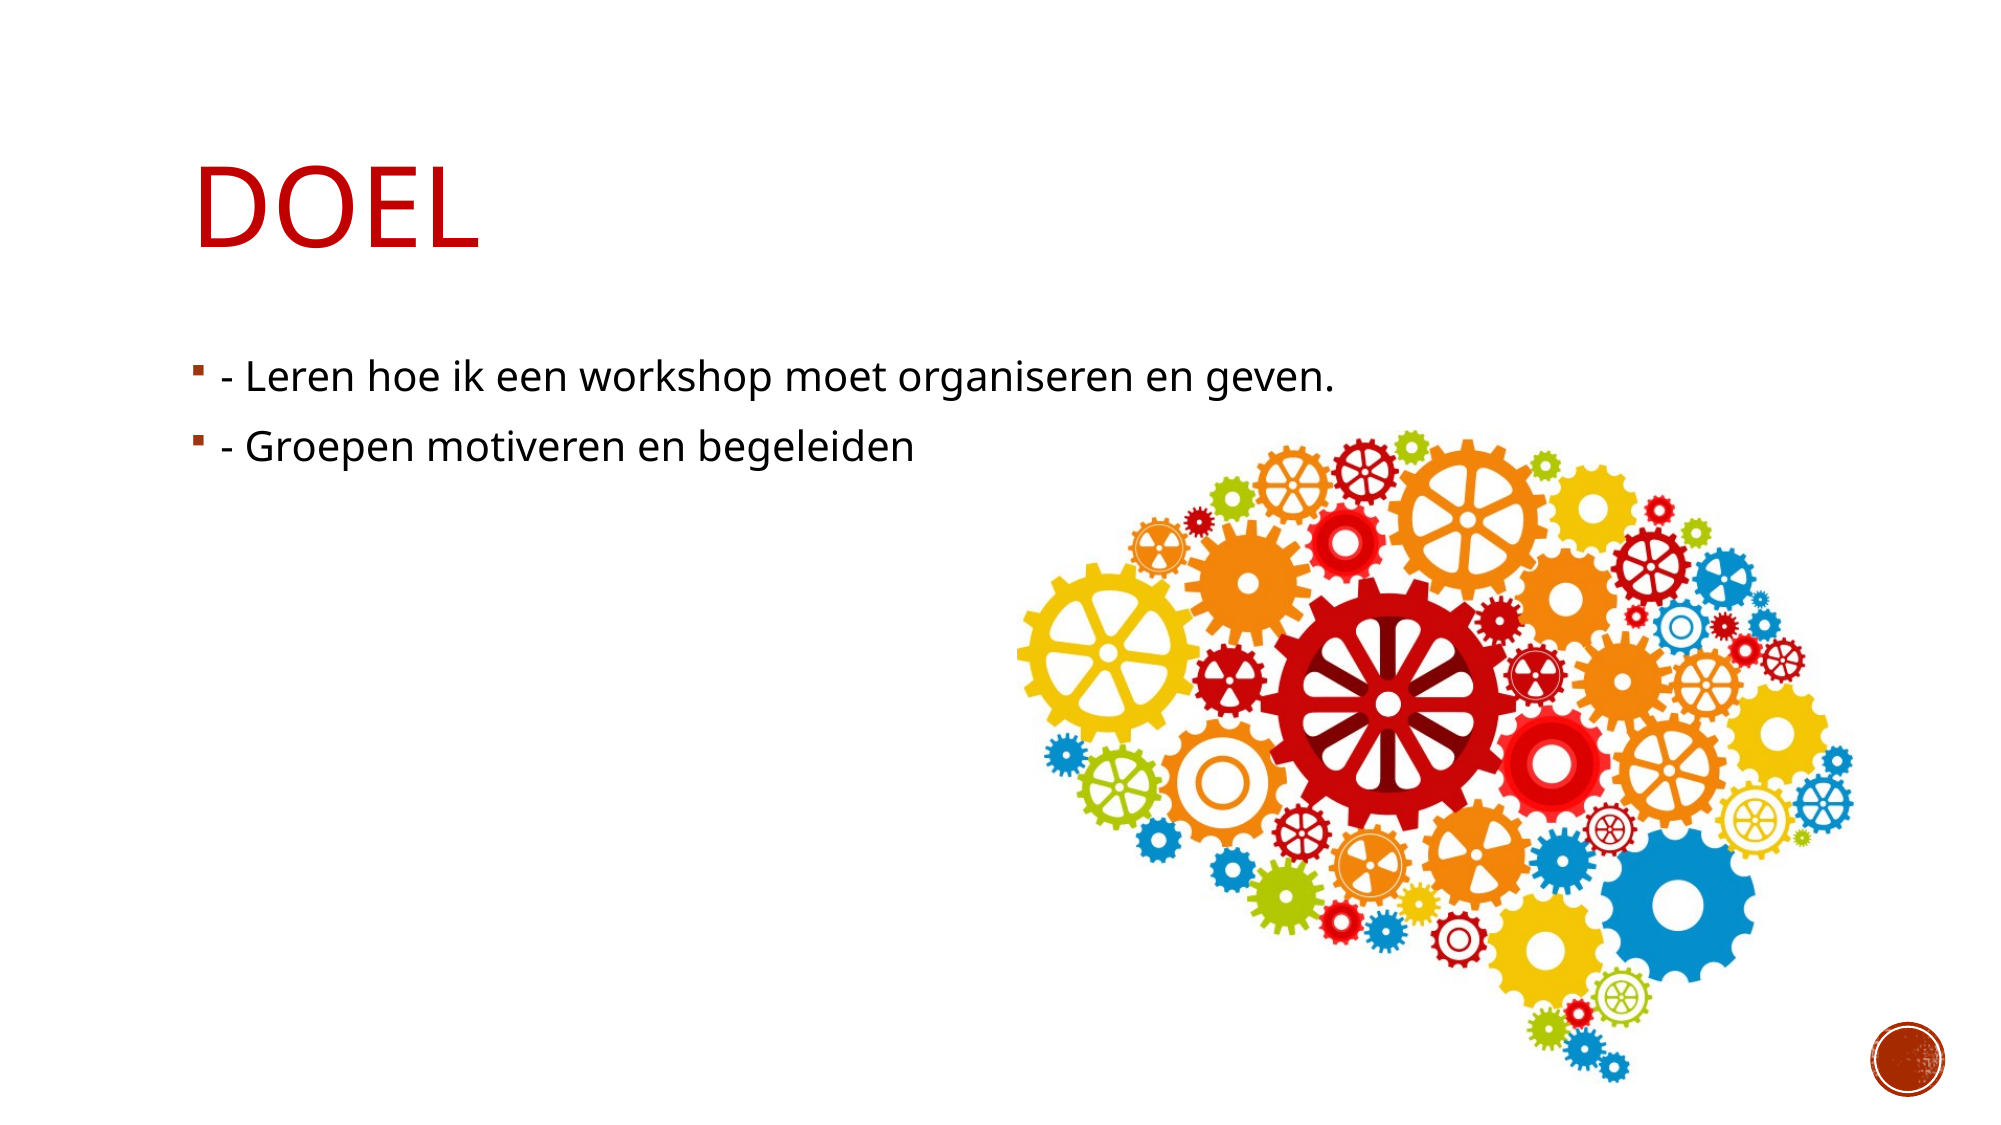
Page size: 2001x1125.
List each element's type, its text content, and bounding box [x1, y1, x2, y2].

picture [1017, 430, 1854, 1085]
list - Leren hoe ik een workshop moet organiseren en geven. - Groepen motiveren en begeleiden [175, 348, 1826, 1013]
title Doel [175, 79, 1826, 344]
